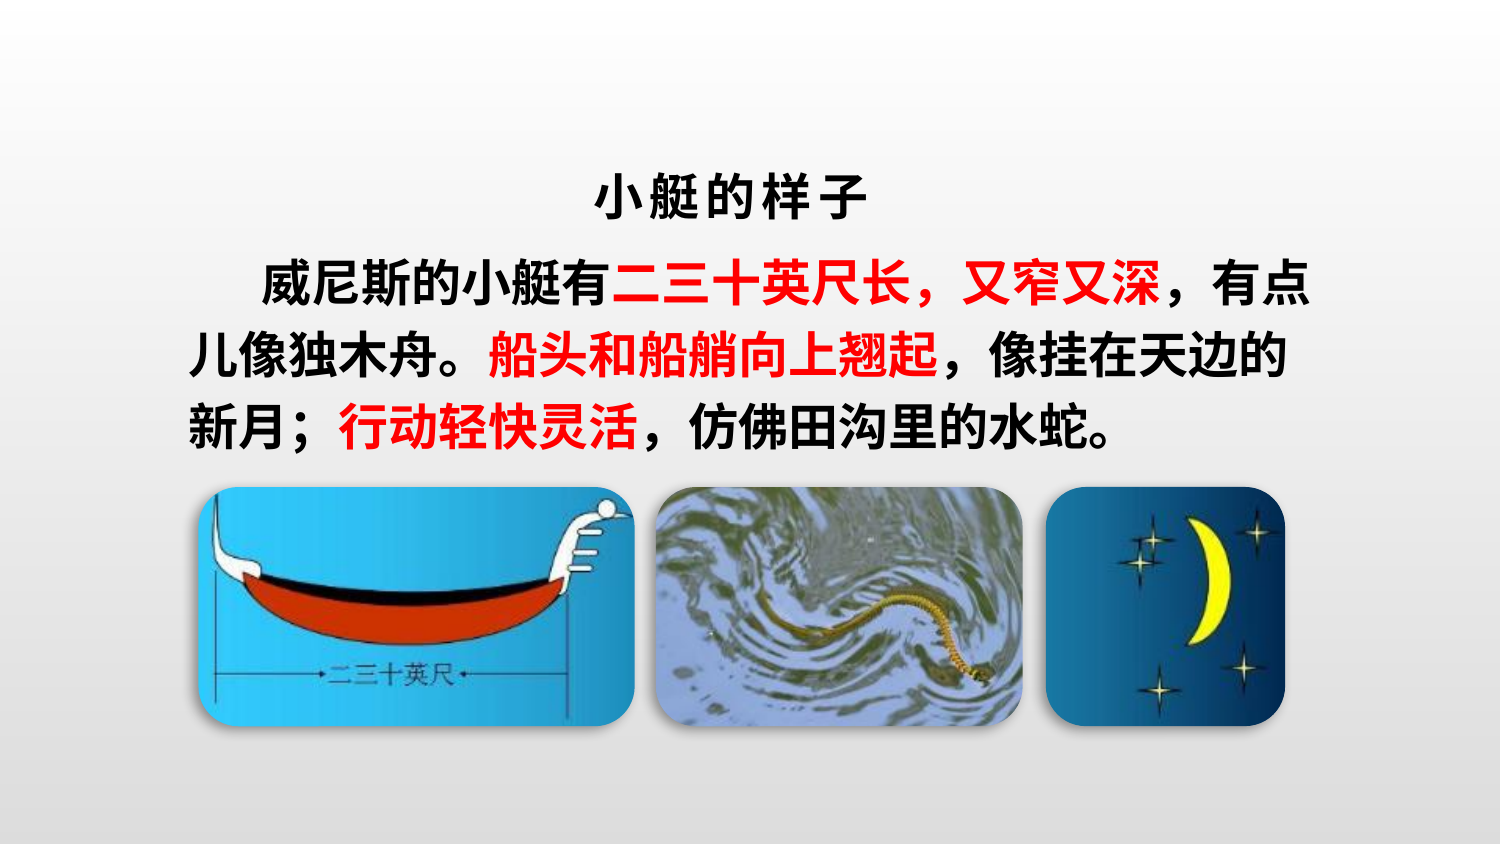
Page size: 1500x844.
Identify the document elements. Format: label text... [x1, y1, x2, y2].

picture [1045, 486, 1286, 727]
text_box 威尼斯的小艇有二三十英尺长，又窄又深，有点儿像独木舟。船头和船艄向上翘起，像挂在天边的新月；行动轻快灵活，仿佛田沟里的水蛇。 [177, 233, 1325, 461]
picture [655, 486, 1023, 727]
picture [198, 486, 635, 727]
text_box 小艇的样子 [581, 159, 925, 231]
